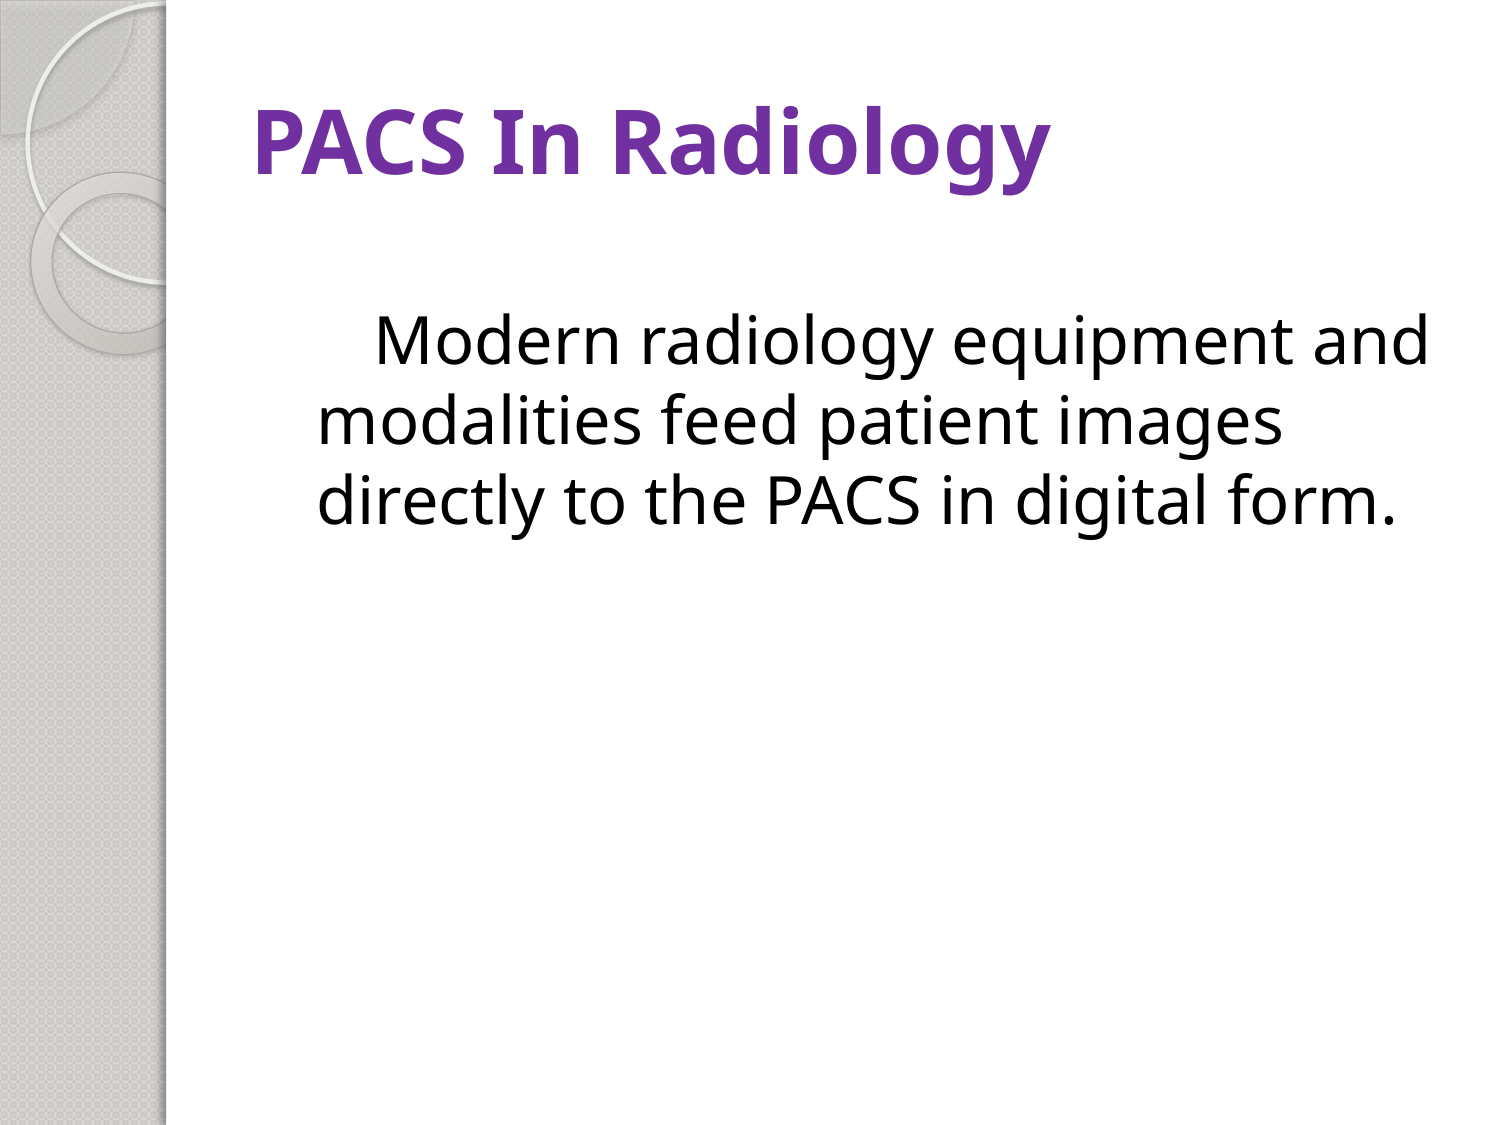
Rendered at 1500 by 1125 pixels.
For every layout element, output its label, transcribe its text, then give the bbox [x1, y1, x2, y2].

list Modern radiology equipment and modalities feed patient images directly to the PACS in digital form. [242, 290, 1473, 1079]
title PACS In Radiology [235, 45, 1466, 233]
